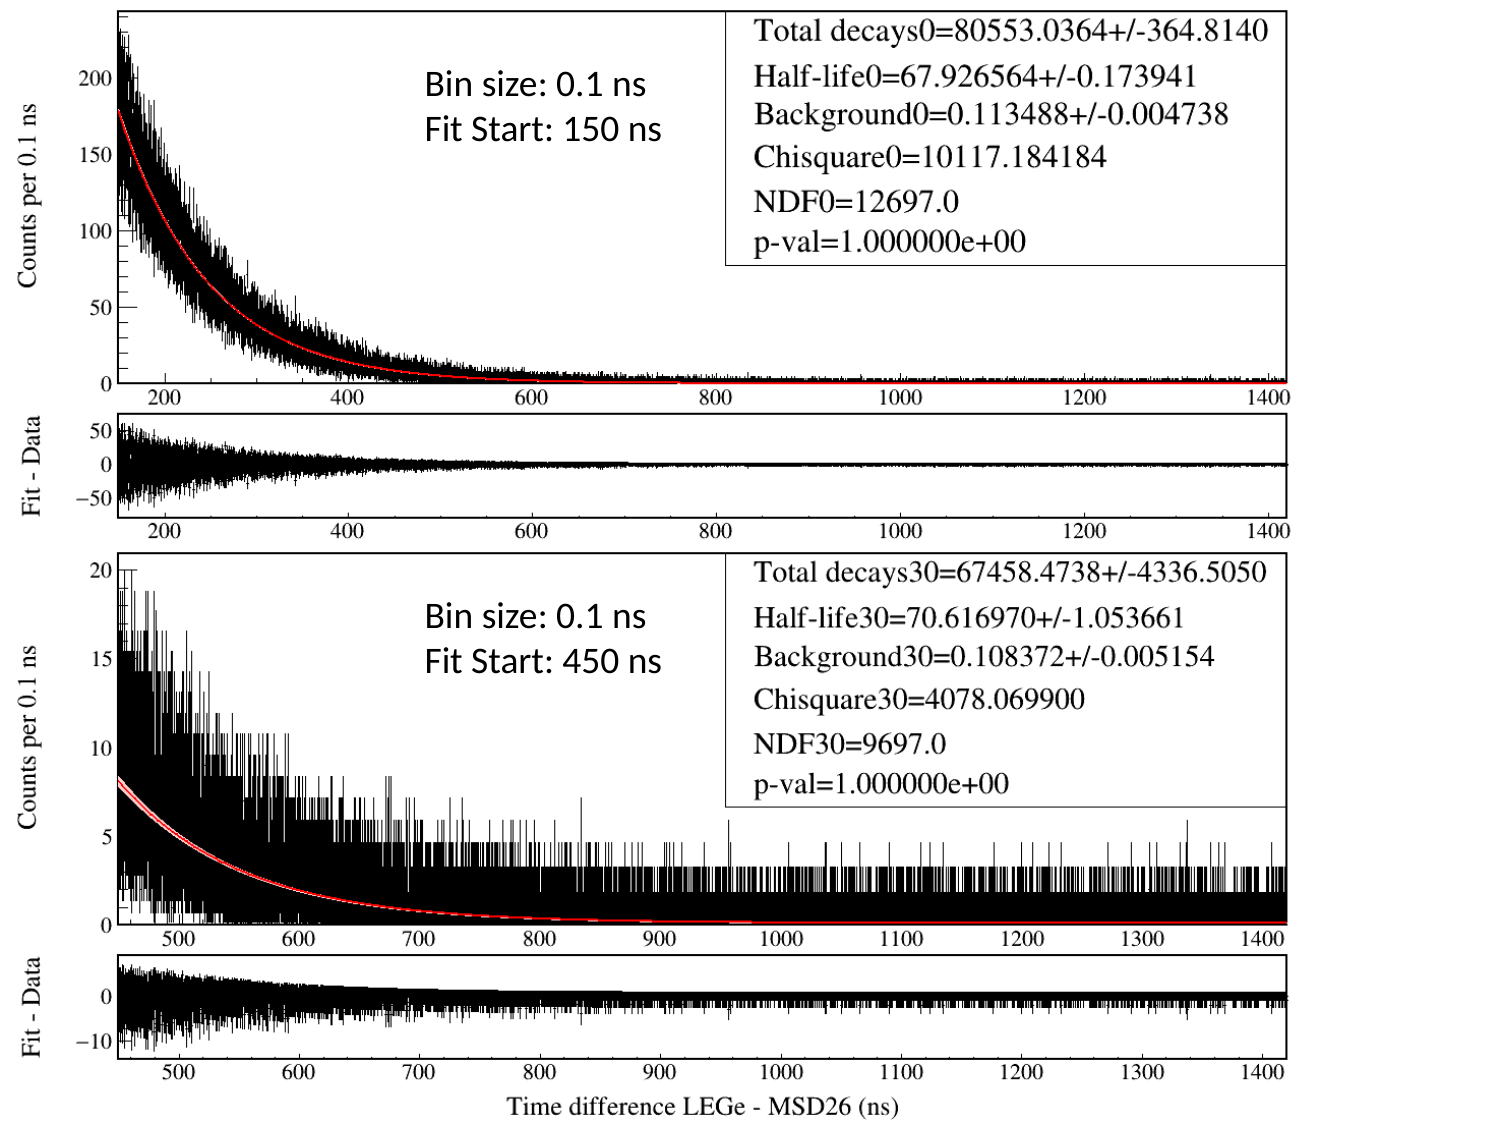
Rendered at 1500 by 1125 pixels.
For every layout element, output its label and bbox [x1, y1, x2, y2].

picture [0, 0, 1320, 1125]
